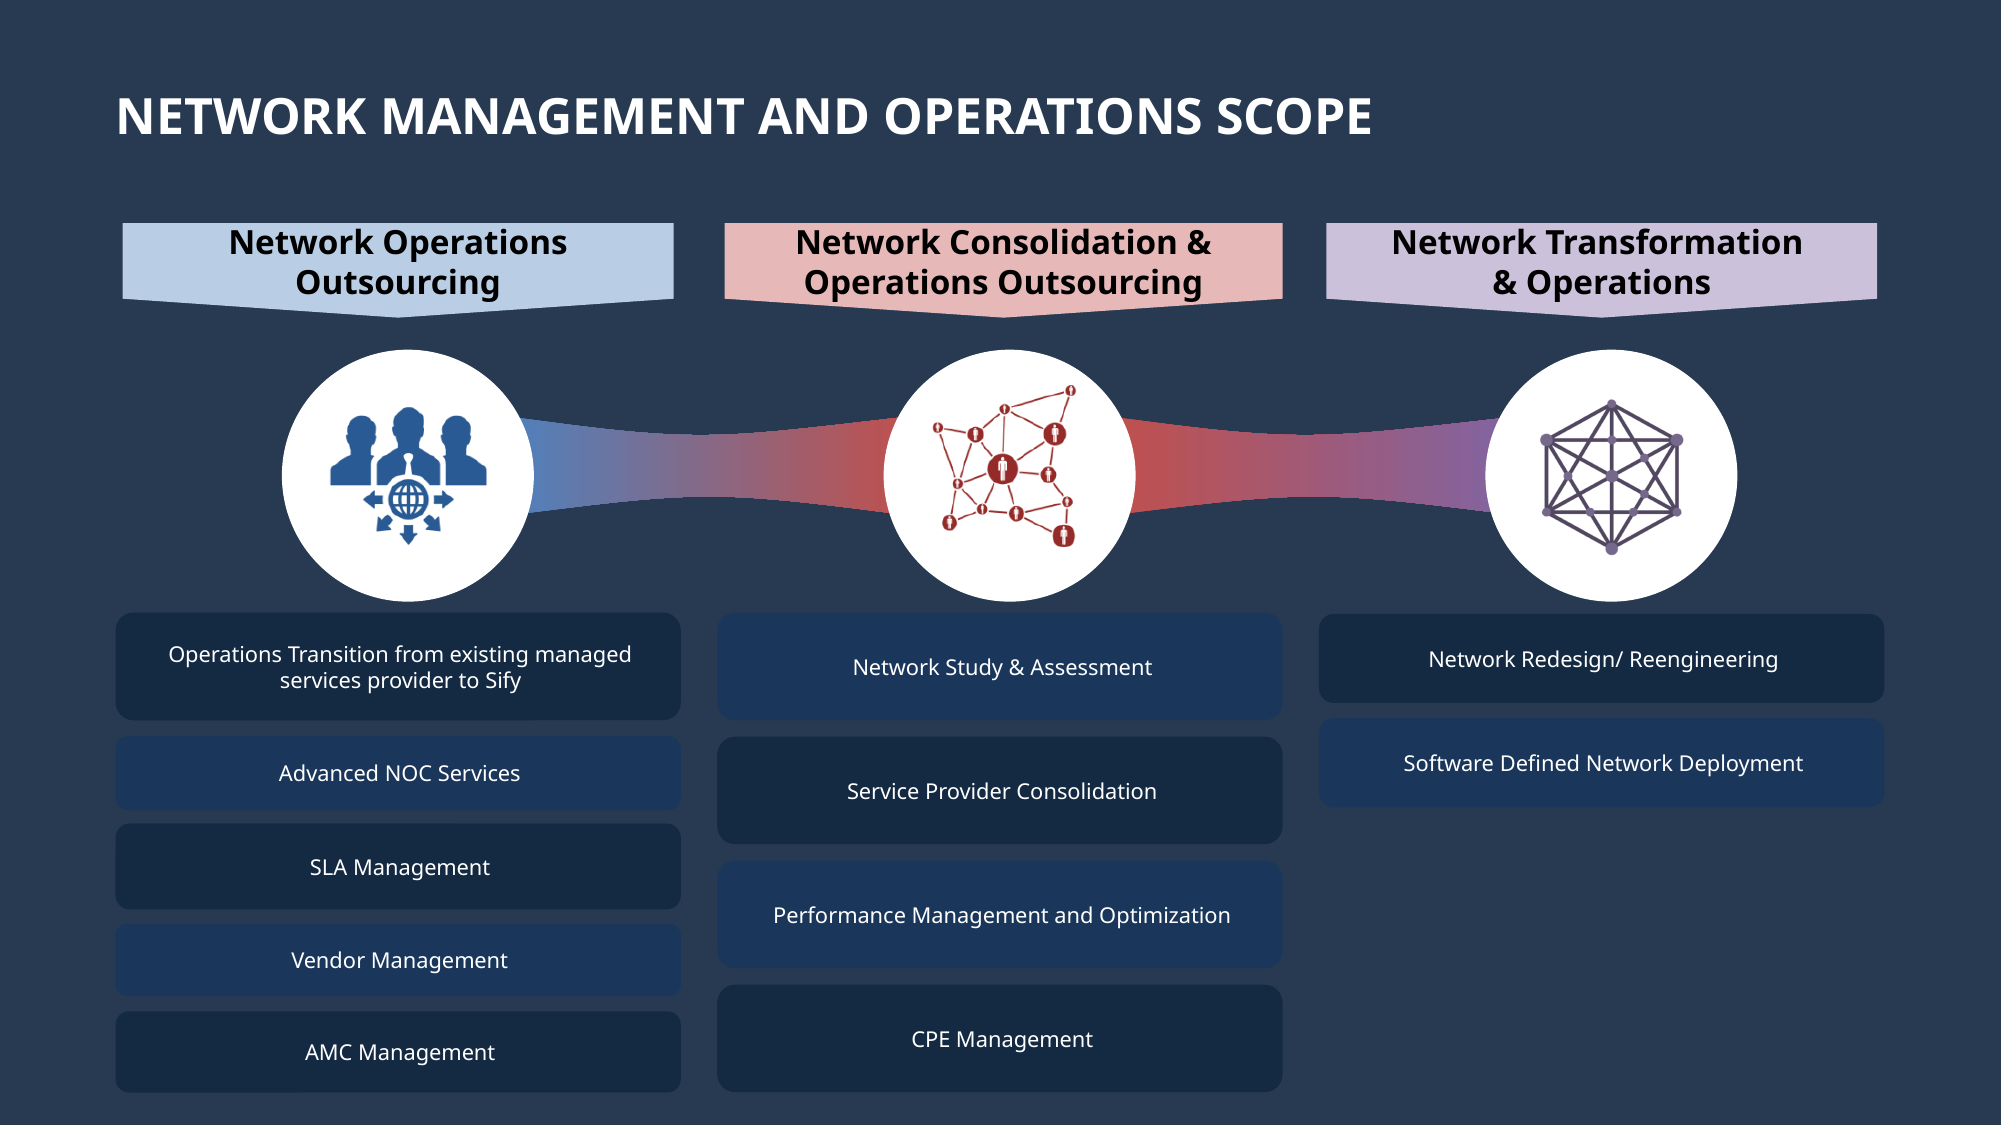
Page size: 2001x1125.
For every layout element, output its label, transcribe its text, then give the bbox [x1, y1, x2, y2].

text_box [115, 612, 682, 1093]
picture [923, 385, 1085, 547]
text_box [716, 612, 1283, 1093]
text_box Network Consolidation & Operations Outsourcing [724, 223, 1283, 318]
text_box [1124, 416, 1497, 515]
text_box [279, 347, 536, 604]
text_box [522, 415, 896, 515]
text_box [881, 347, 1138, 604]
text_box [1483, 347, 1740, 604]
title Network Management and Operations scope [115, 12, 1974, 216]
text_box Network Operations Outsourcing [122, 223, 674, 318]
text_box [1318, 612, 1885, 808]
text_box Network Transformation & Operations [1326, 223, 1878, 318]
picture [1527, 390, 1696, 559]
picture [328, 395, 488, 556]
